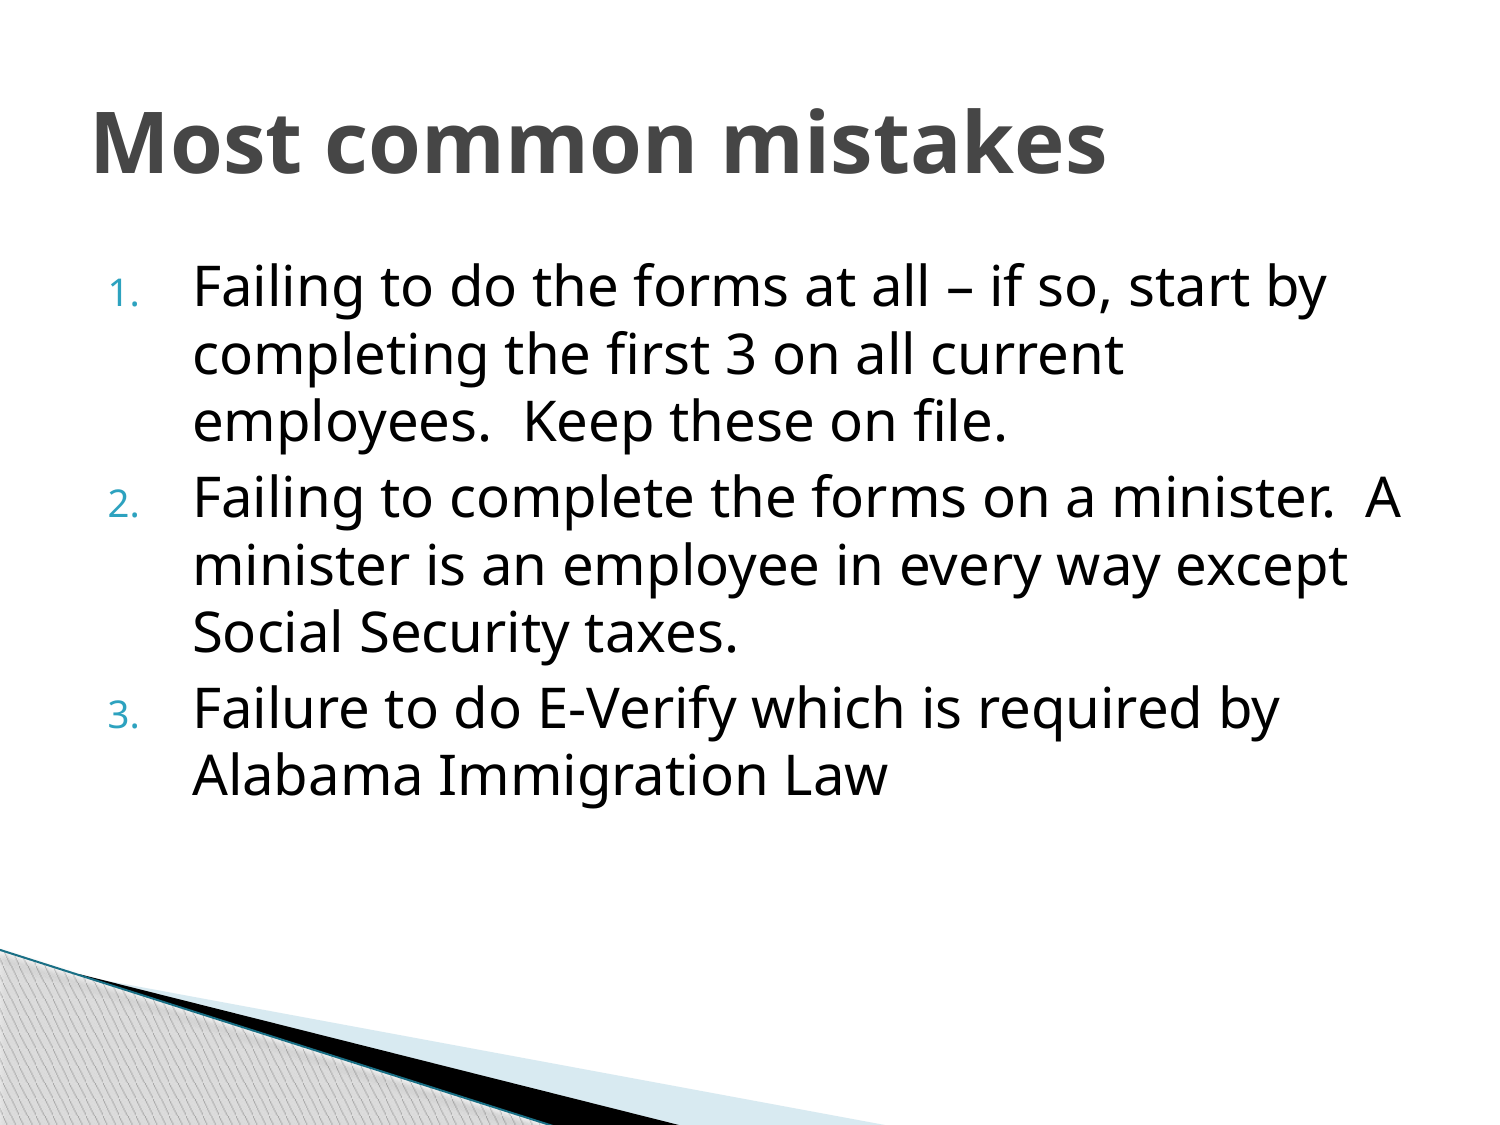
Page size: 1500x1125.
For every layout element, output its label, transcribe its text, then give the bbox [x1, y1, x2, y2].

list Failing to do the forms at all – if so, start by completing the first 3 on all current employees. Keep these on file. Failing to complete the forms on a minister. A minister is an employee in every way except Social Security taxes. Failure to do E-Verify which is required by Alabama Immigration Law [75, 243, 1425, 986]
title Most common mistakes [75, 45, 1425, 233]
